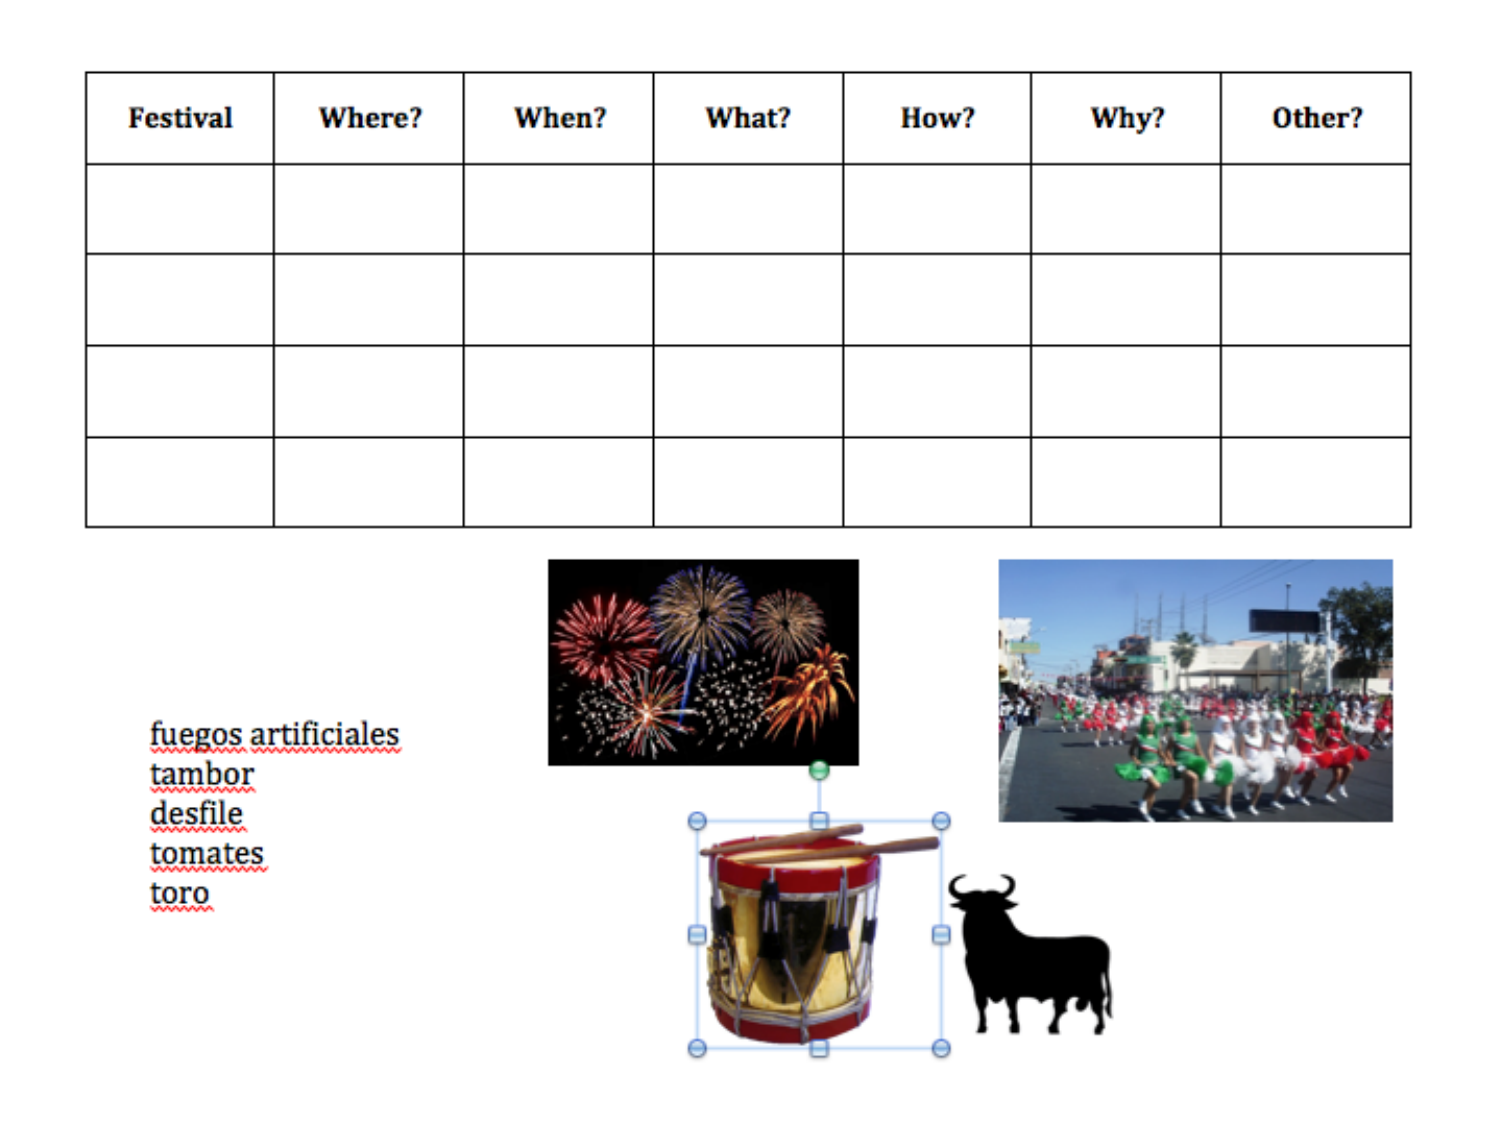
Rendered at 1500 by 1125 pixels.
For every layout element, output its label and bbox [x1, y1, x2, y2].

picture [71, 49, 1429, 1076]
